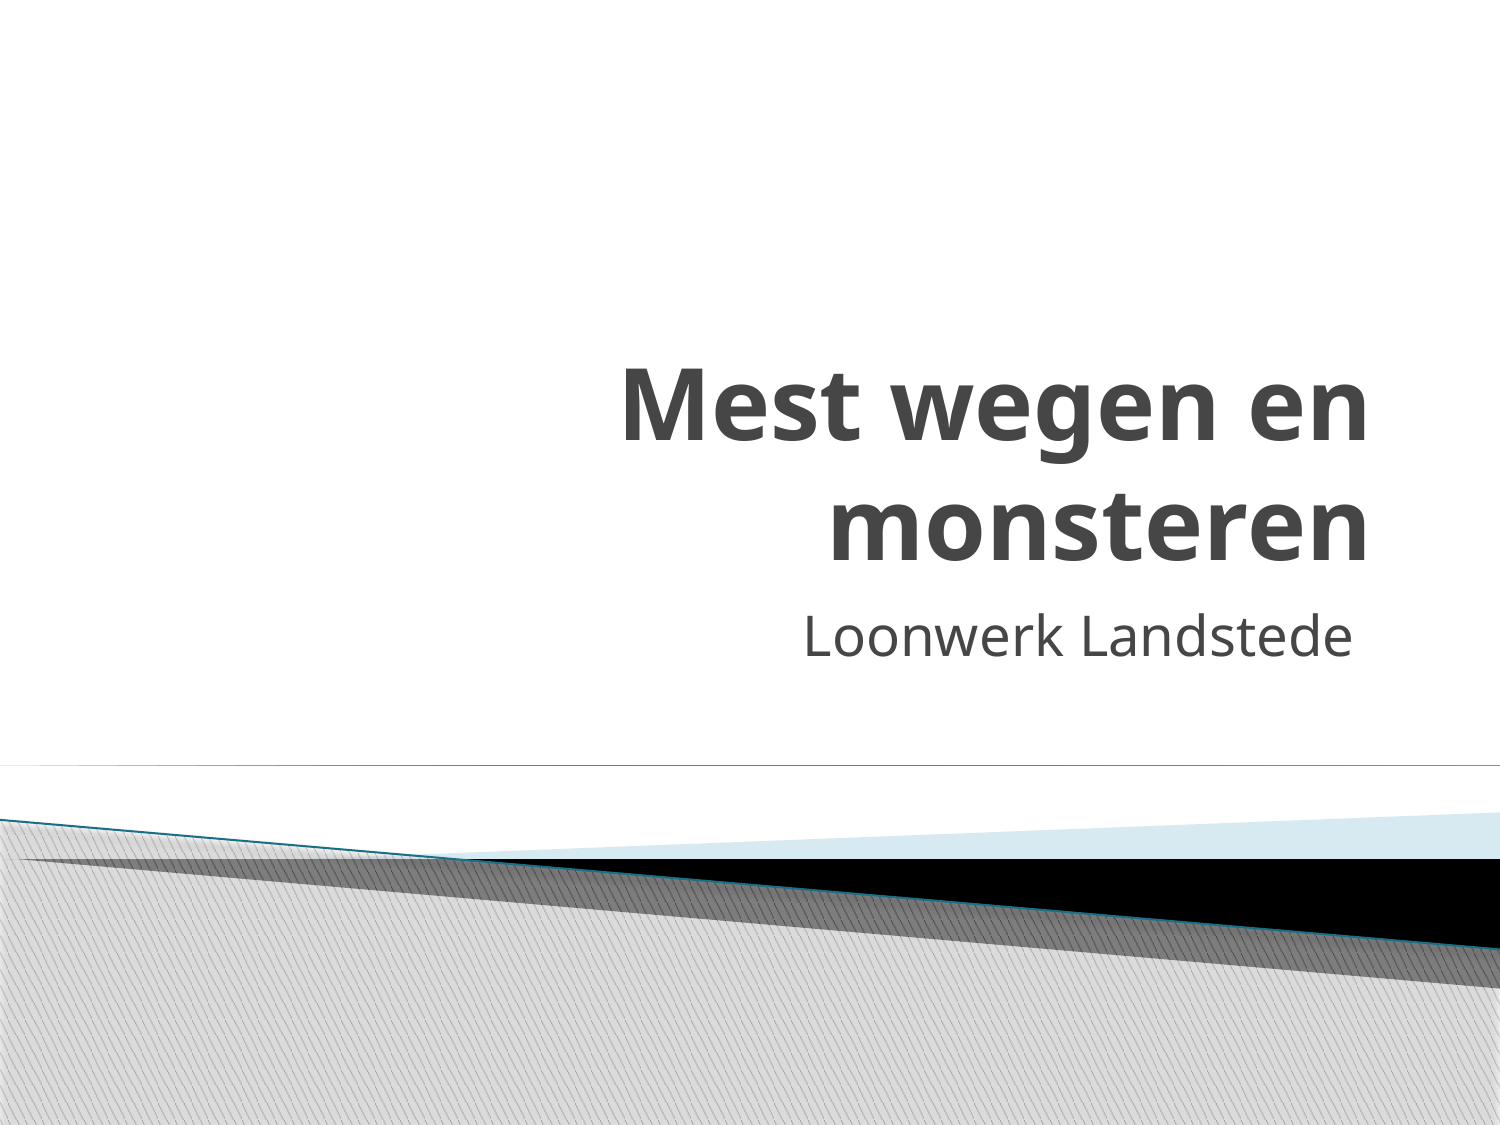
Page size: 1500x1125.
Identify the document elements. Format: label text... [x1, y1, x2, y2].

picture [5, 859, 1500, 989]
subtitle Loonwerk Landstede [112, 592, 1388, 790]
title Mest wegen en monsteren [112, 287, 1388, 588]
